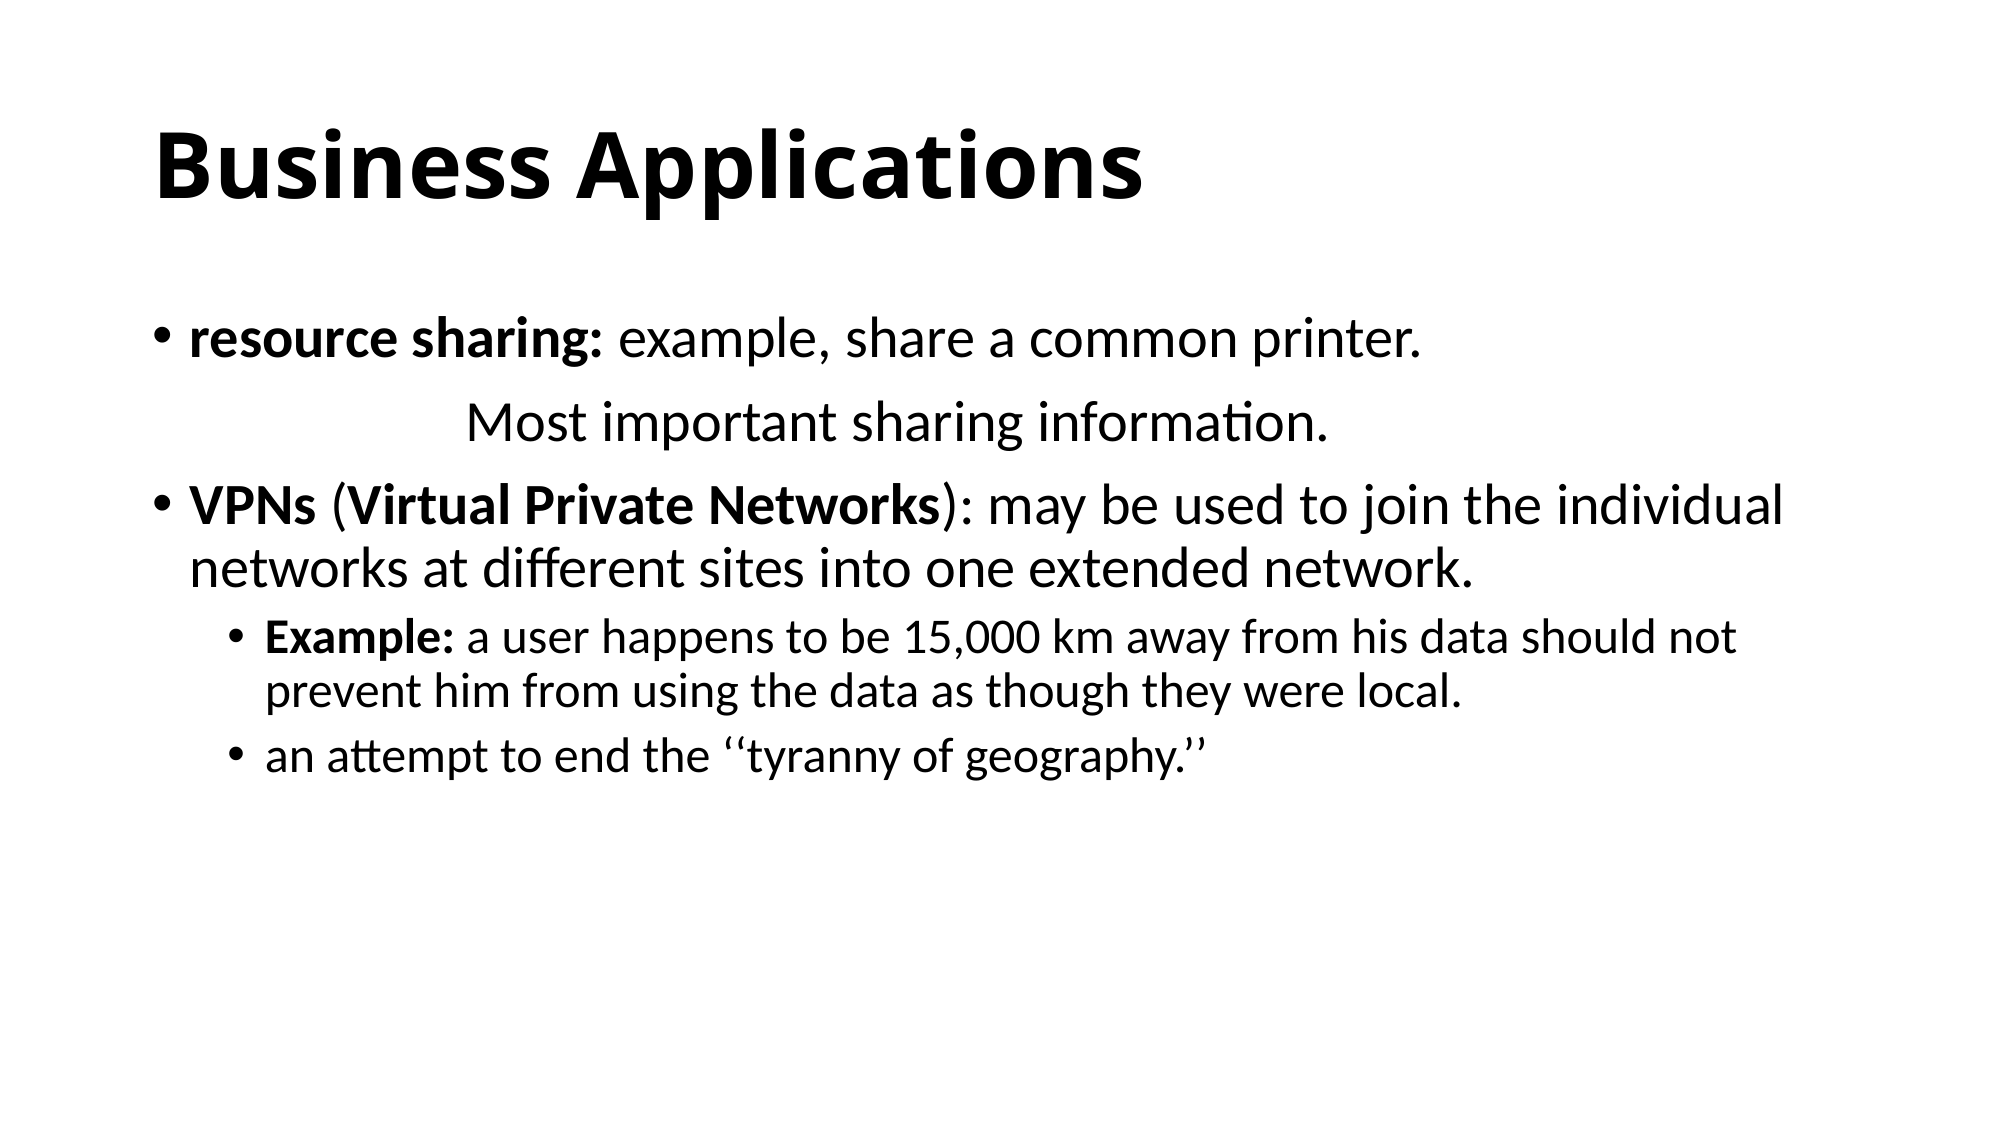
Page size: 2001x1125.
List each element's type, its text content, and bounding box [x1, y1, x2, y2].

list resource sharing: example, share a common printer. Most important sharing information. VPNs (Virtual Private Networks): may be used to join the individual networks at different sites into one extended network. Example: a user happens to be 15,000 km away from his data should not prevent him from using the data as though they were local. an attempt to end the ‘‘tyranny of geography.’’ [137, 299, 1863, 1014]
title Business Applications [137, 59, 1863, 278]
